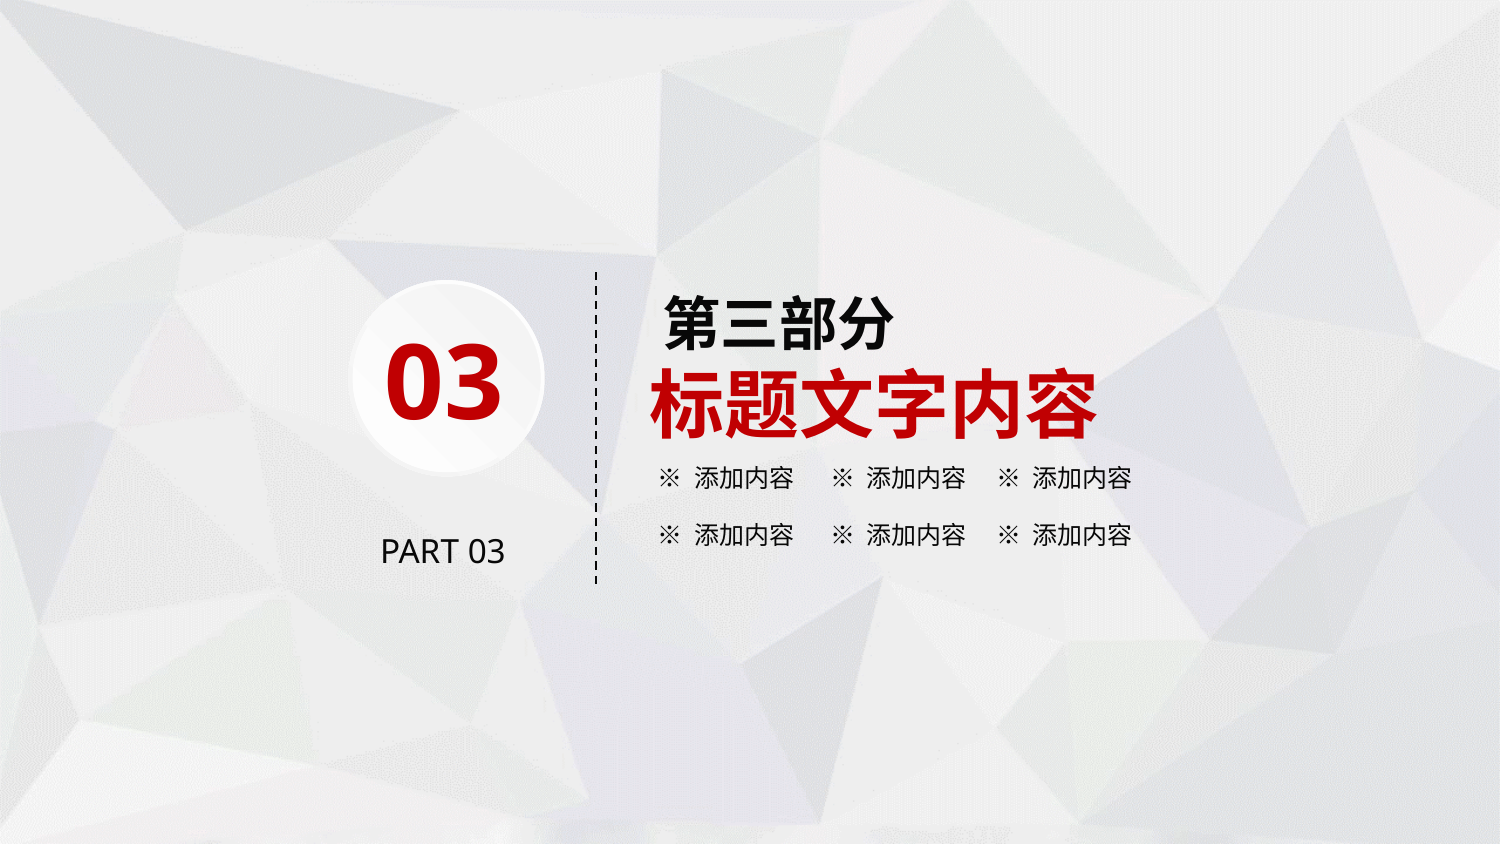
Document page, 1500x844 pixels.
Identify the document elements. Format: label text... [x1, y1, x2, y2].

text_box ※ 添加内容 [820, 457, 982, 498]
text_box ※ 添加内容 [986, 514, 1148, 555]
text_box PART 03 [380, 529, 529, 570]
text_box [348, 279, 545, 477]
text_box ※ 添加内容 [820, 514, 982, 555]
picture [0, 0, 1500, 844]
text_box ※ 添加内容 [647, 457, 817, 498]
text_box ※ 添加内容 [986, 457, 1155, 498]
text_box ※ 添加内容 [647, 514, 810, 555]
text_box 第三部分 标题文字内容 [634, 280, 1114, 455]
